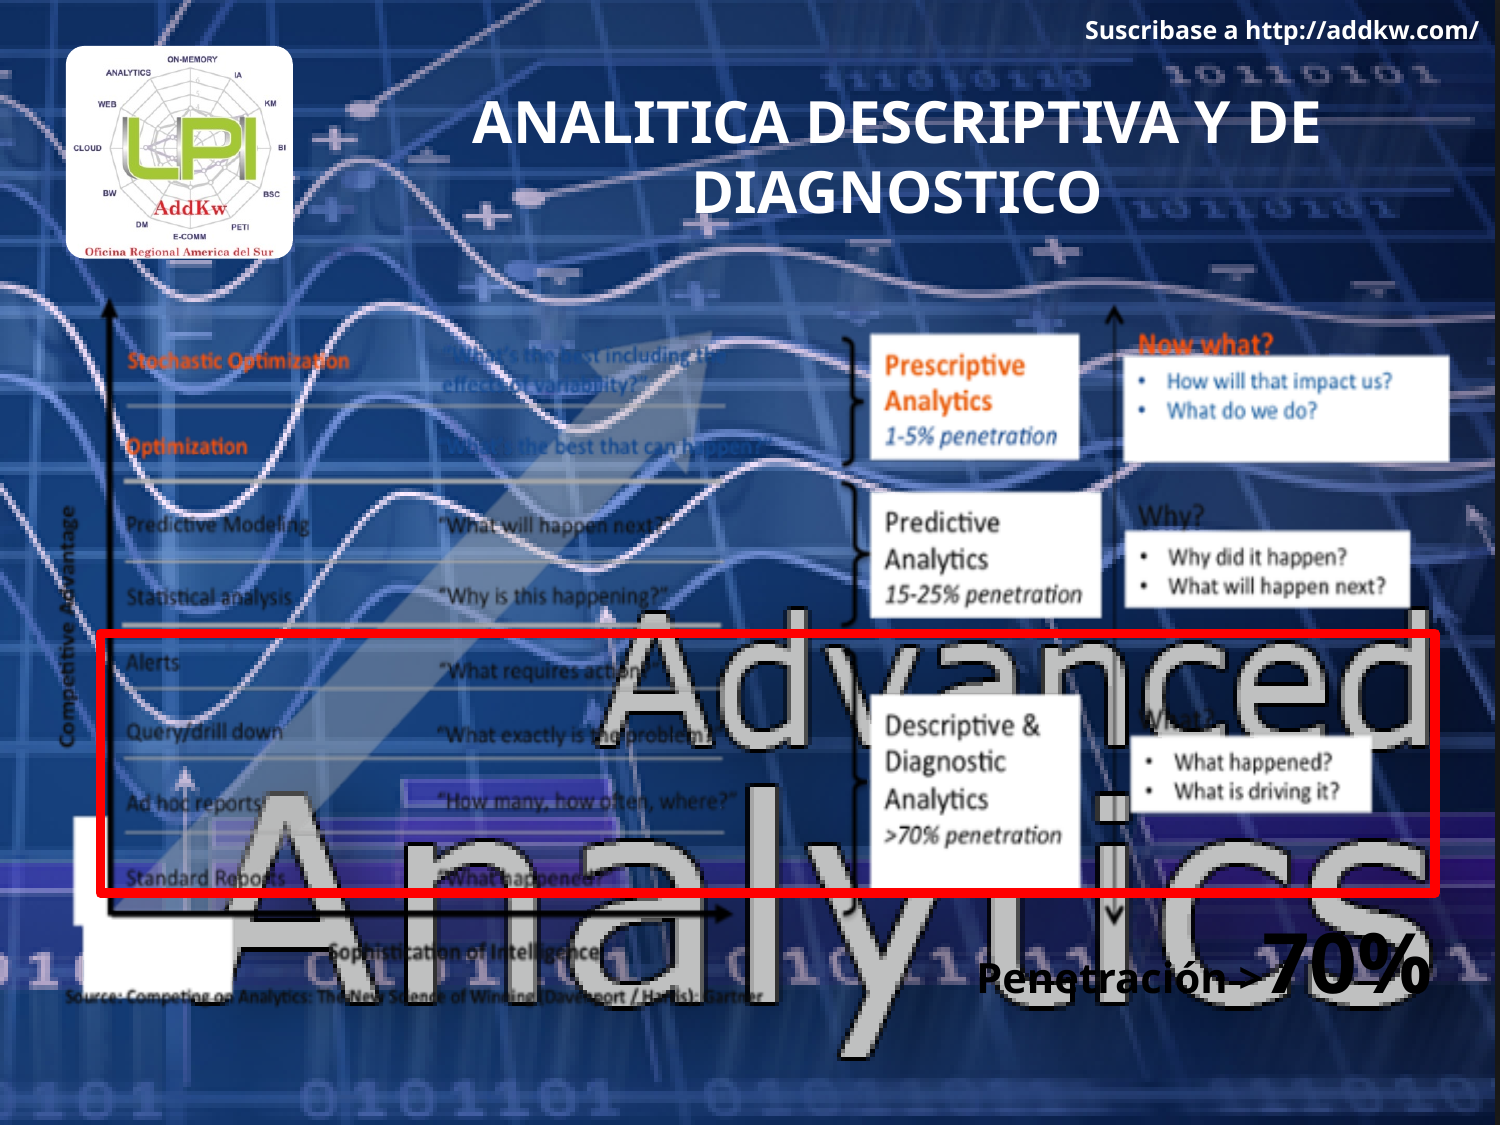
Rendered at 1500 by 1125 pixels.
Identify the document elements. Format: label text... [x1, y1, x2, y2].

text_box ANALITICA DESCRIPTIVA Y DE DIAGNOSTICO [324, 78, 1471, 233]
text_box Suscribase a http://addkw.com/ [1070, 7, 1495, 52]
picture [0, 0, 1500, 1125]
